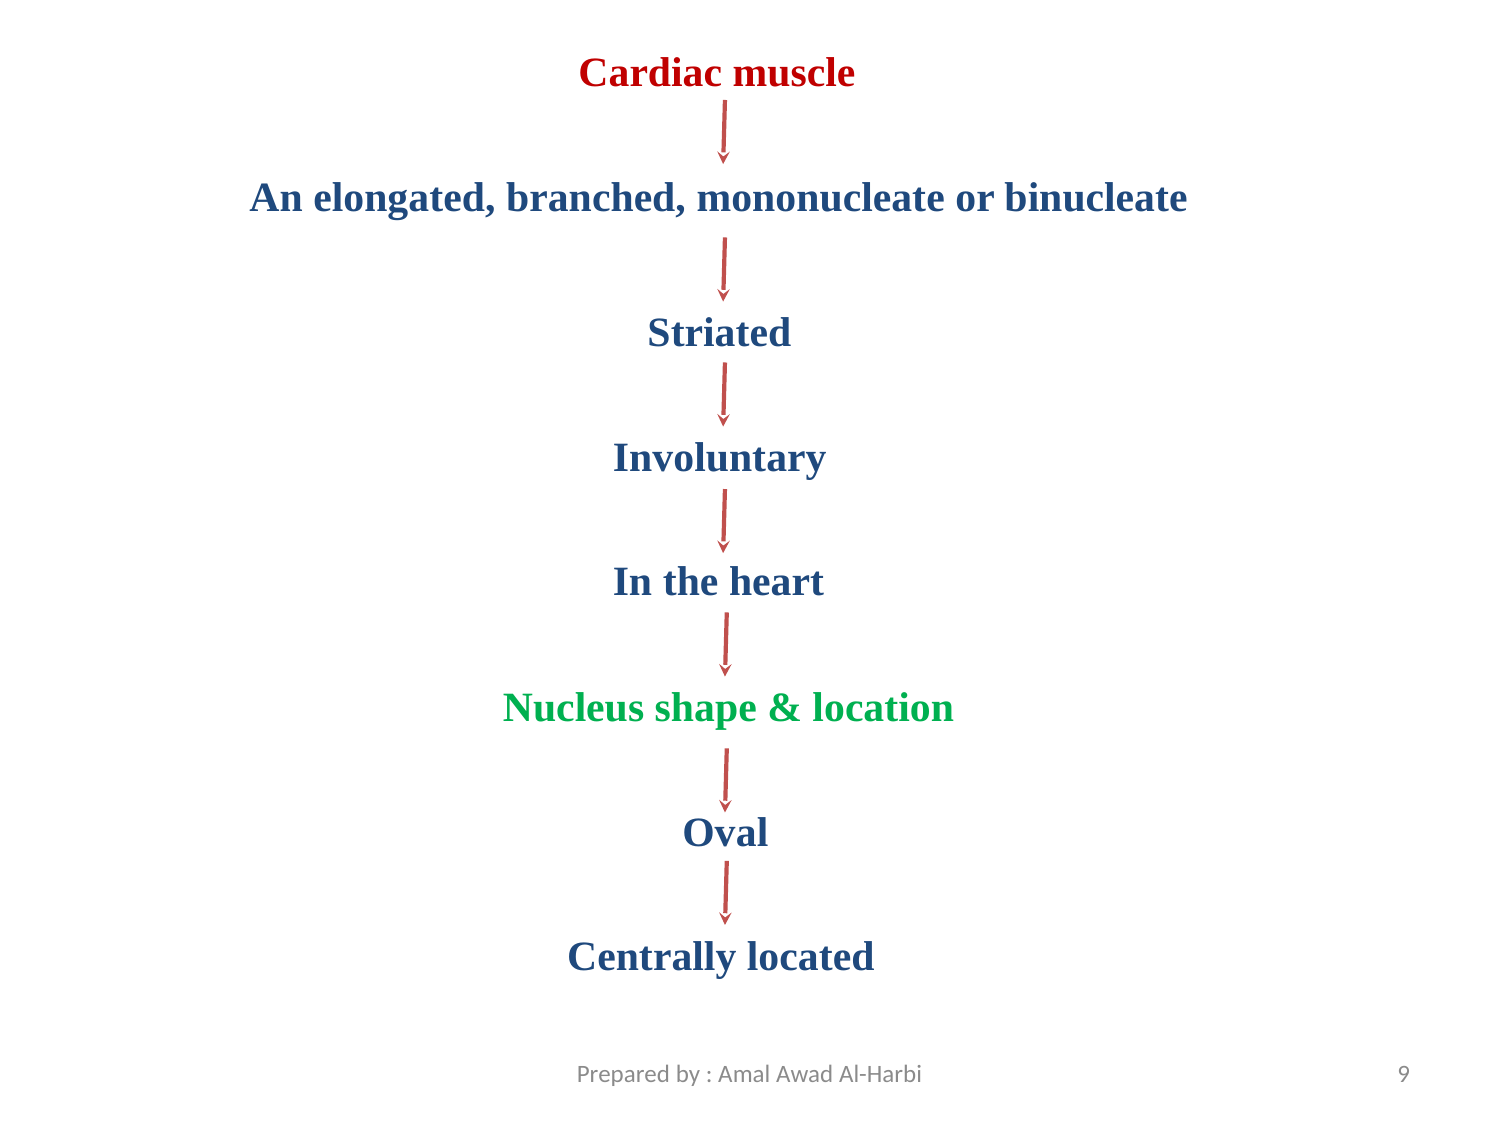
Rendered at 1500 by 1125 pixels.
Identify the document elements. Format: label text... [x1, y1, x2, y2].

text_box Cardiac muscle [549, 37, 884, 103]
text_box Striated [624, 296, 814, 362]
text_box Centrally located [537, 921, 905, 987]
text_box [693, 891, 759, 895]
slide_number 9 [1074, 1042, 1425, 1103]
text_box Nucleus shape & location [488, 671, 970, 737]
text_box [691, 519, 757, 523]
text_box An elongated, branched, mononucleate or binucleate [212, 162, 1225, 228]
text_box Oval [662, 796, 789, 862]
text_box Involuntary [587, 421, 853, 487]
footer Prepared by : Amal Awad Al-Harbi [512, 1042, 988, 1103]
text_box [691, 130, 757, 134]
text_box In the heart [587, 546, 850, 612]
